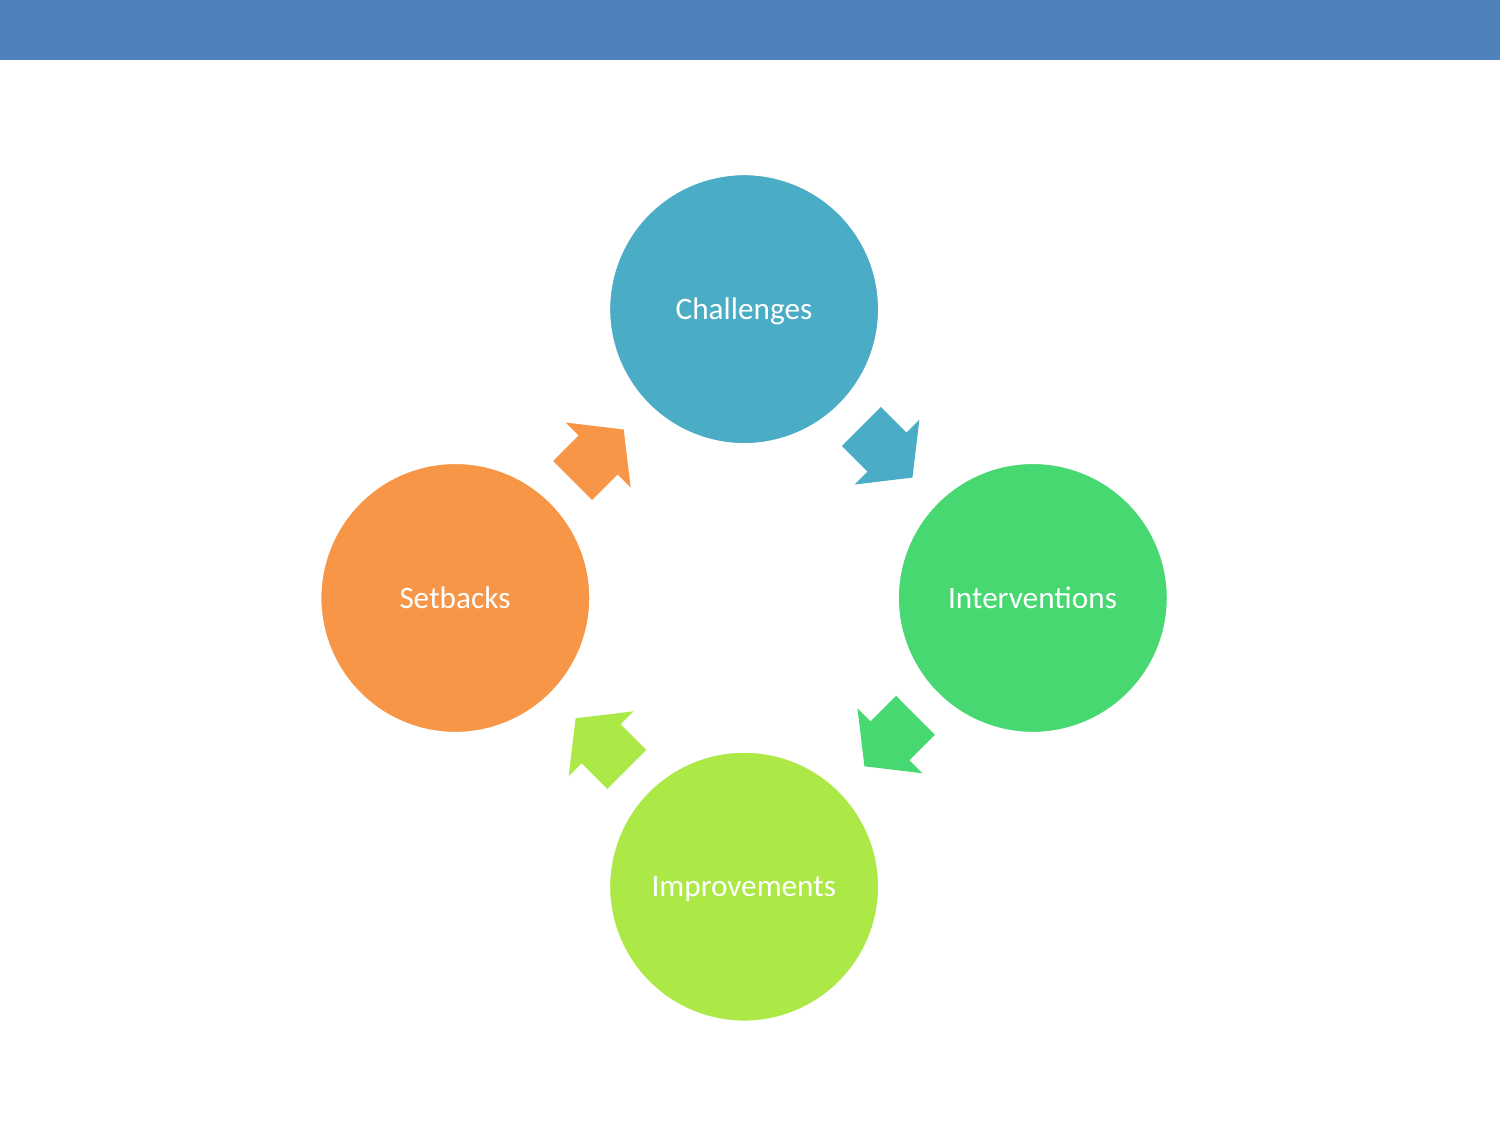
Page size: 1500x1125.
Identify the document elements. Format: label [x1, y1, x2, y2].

text_box [170, 172, 1318, 1024]
